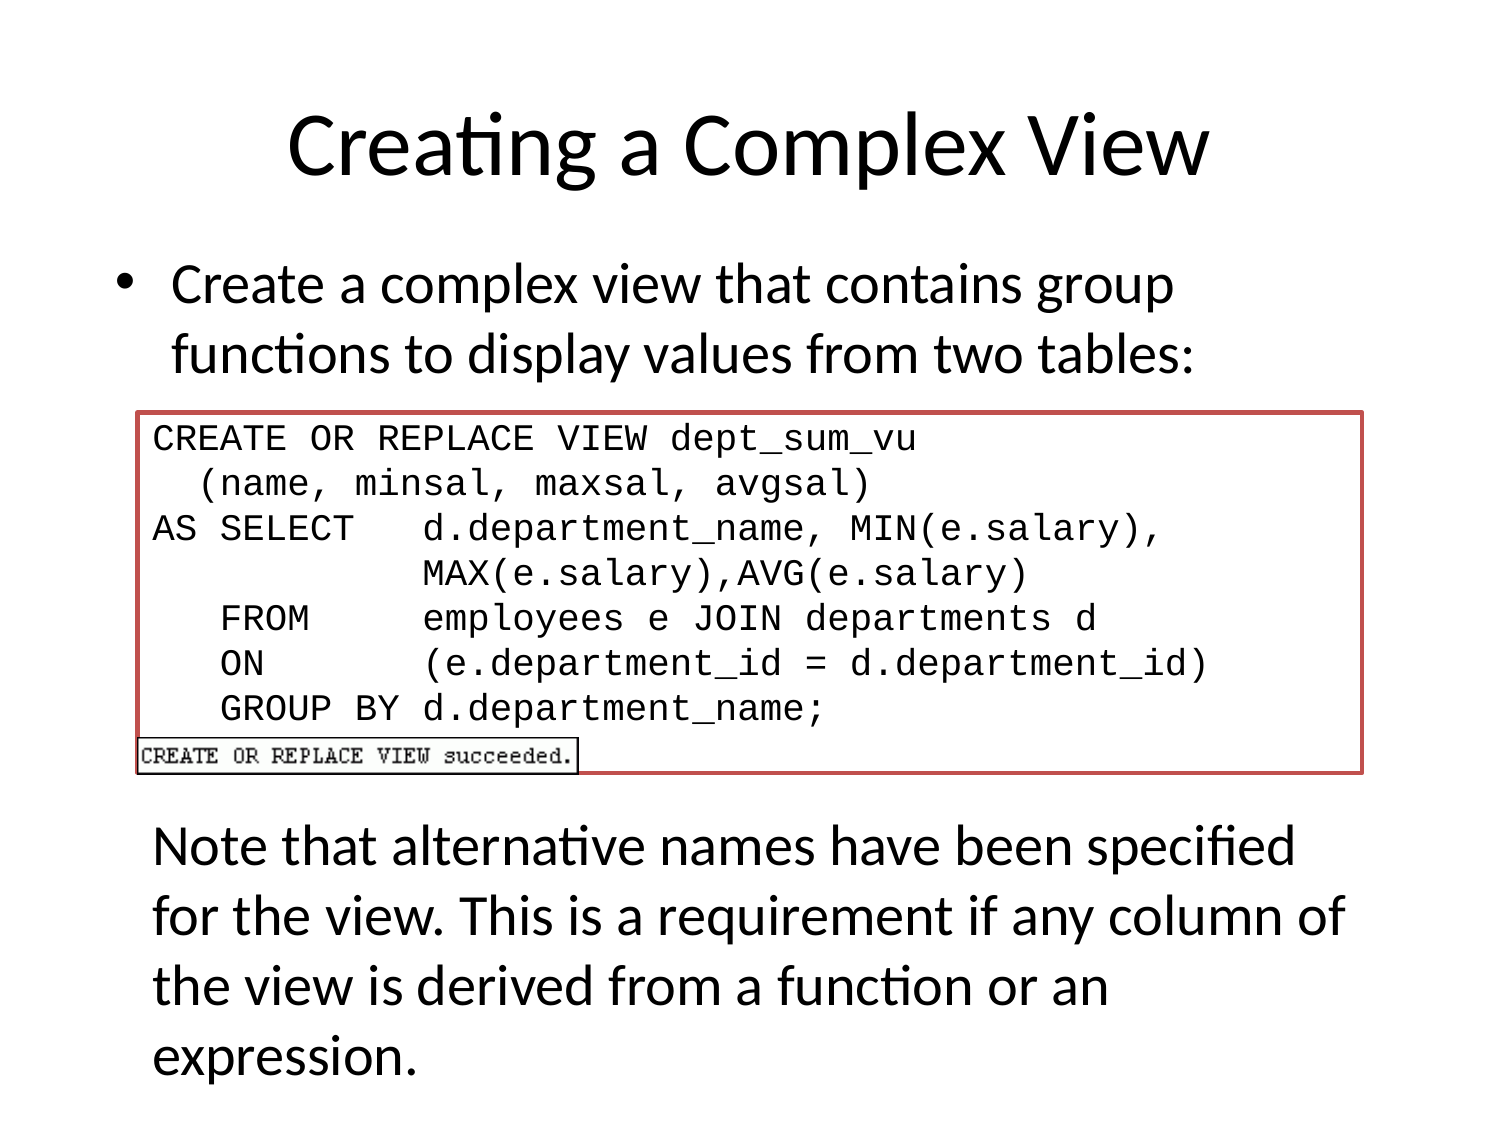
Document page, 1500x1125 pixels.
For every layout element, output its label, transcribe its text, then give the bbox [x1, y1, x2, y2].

text_box CREATE OR REPLACE VIEW dept_sum_vu (name, minsal, maxsal, avgsal) AS SELECT d.department_name, MIN(e.salary), MAX(e.salary),AVG(e.salary) FROM employees e JOIN departments d ON (e.department_id = d.department_id) GROUP BY d.department_name; [135, 410, 1364, 775]
title Creating a Complex View [75, 45, 1425, 233]
text_box Note that alternative names have been specified for the view. This is a requirement if any column of the view is derived from a function or an expression. [137, 799, 1388, 1095]
list Create a complex view that contains group functions to display values from two tables: [99, 237, 1399, 352]
picture [137, 737, 579, 776]
